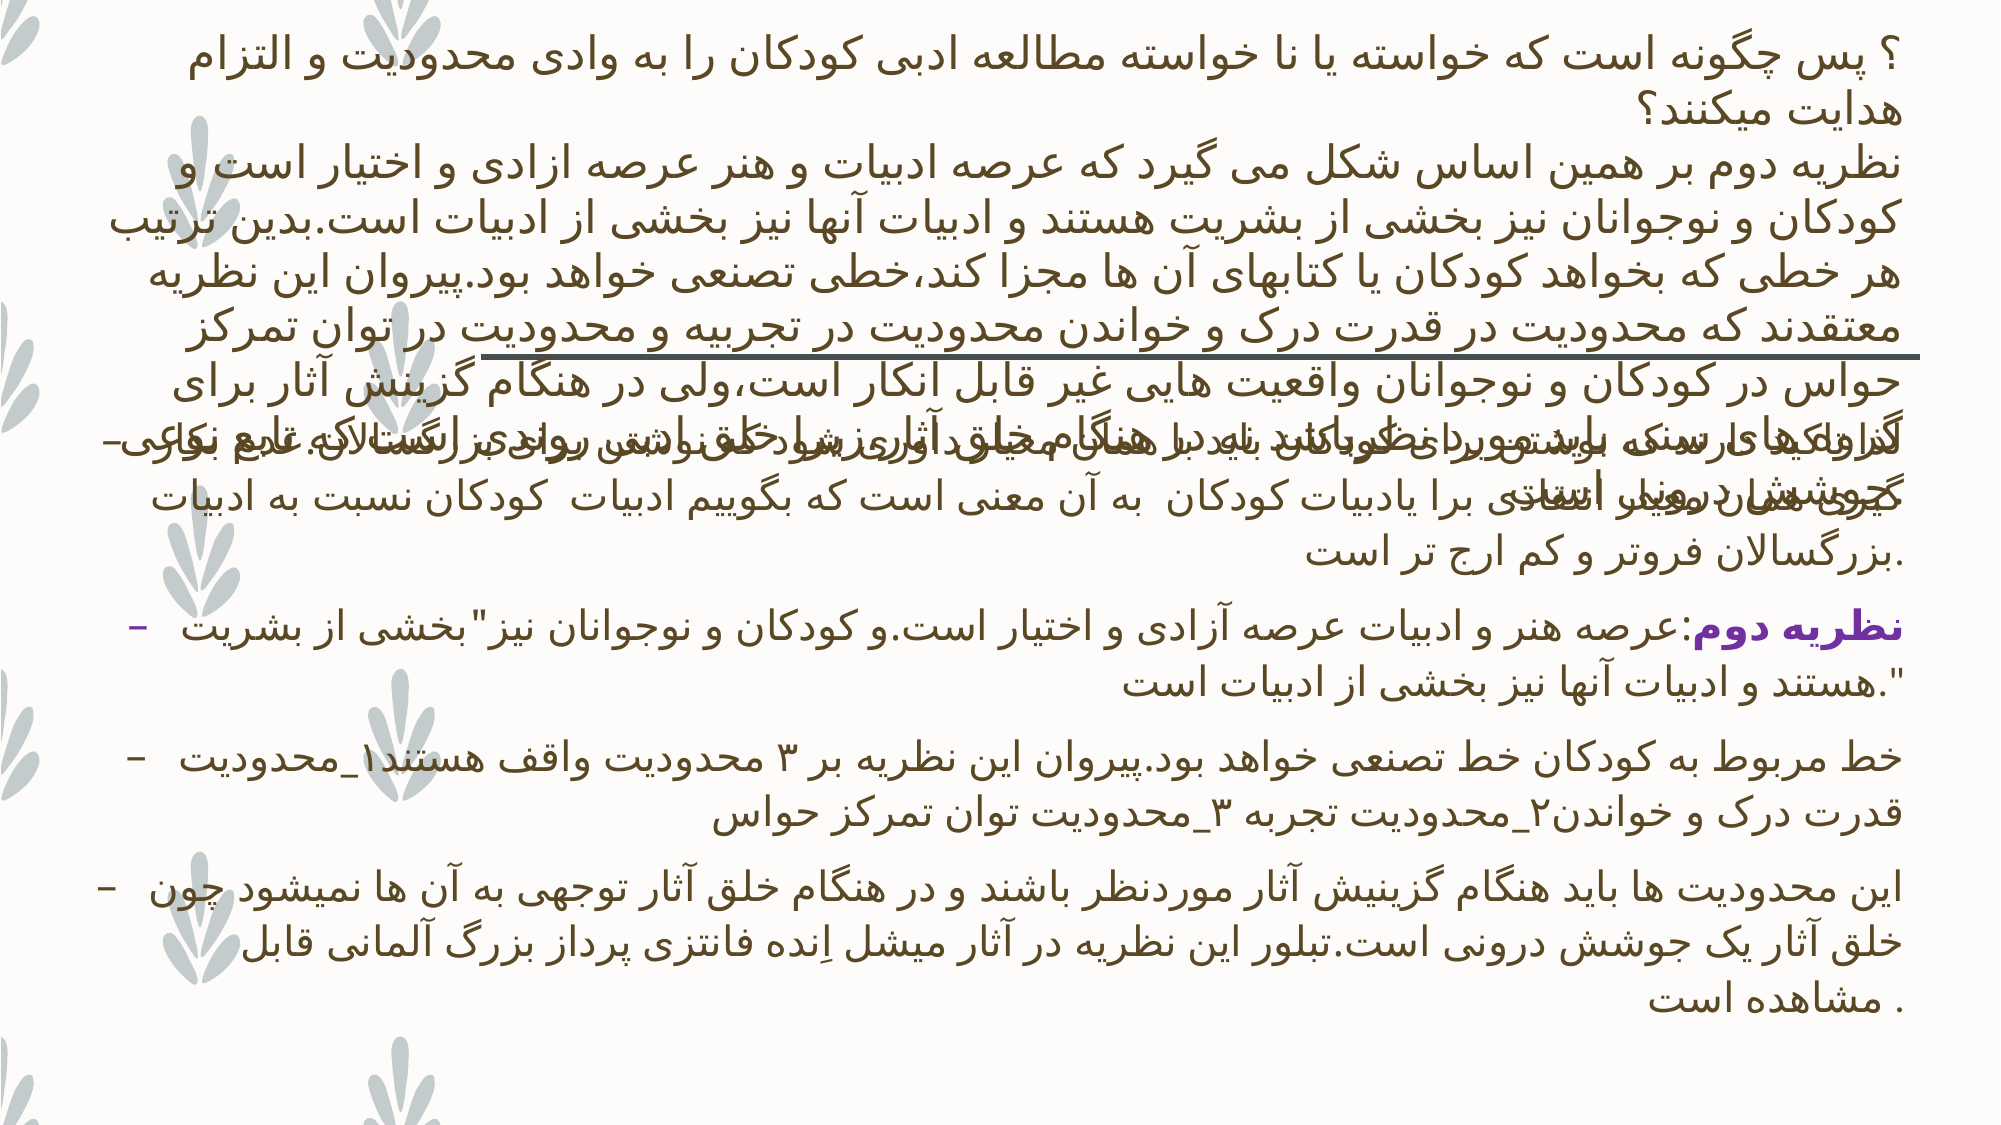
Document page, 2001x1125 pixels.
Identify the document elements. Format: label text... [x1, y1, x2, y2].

title ؟ پس چگونه است که خواسته یا نا خواسته مطالعه ادبی کودکان را به وادی محدودیت و التزام هدایت میکنند؟ نظریه دوم بر همین اساس شکل می گیرد که عرصه ادبیات و هنر عرصه ازادی و اختیار است و کودکان و نوجوانان نیز بخشی از بشریت هستند و ادبیات آنها نیز بخشی از ادبیات است.بدین ترتیب هر خطی که بخواهد کودکان یا کتابهای آن ها مجزا کند،خطی تصنعی خواهد بود.پیروان این نظریه معتقدند که محدودیت در قدرت درک و خواندن محدودیت در تجربیه و محدودیت در توان تمرکز حواس در کودکان و نوجوانان واقعیت هایی غیر قابل انکار است،ولی در هنگام گزینش آثار برای گروه های سنی باید مورد نظرباشد نه در هنگام خلق آثار،زیرا خلق ادبی روندی است که تابع نوعی جوشش درونی است. [80, 19, 1920, 350]
list لذا تاکید دارند که نوشتن برای کودکان باید با همان معیار داوری شود که نوشتن برای بزرگسالان.عدم بکار گیری همان معیار انتقادی برا یادبیات کودکان به آن معنی است که بگوییم ادبیات کودکان نسبت به ادبیات بزرگسالان فروتر و کم ارج تر است. نظریه دوم:عرصه هنر و ادبیات عرصه آزادی و اختیار است.و کودکان و نوجوانان نیز"بخشی از بشریت هستند و ادبیات آنها نیز بخشی از ادبیات است." خط مربوط به کودکان خط تصنعی خواهد بود.پیروان این نظریه بر ۳ محدودیت واقف هستند۱_محدودیت قدرت درک و خواندن۲_محدودیت تجربه ۳_محدودیت توان تمرکز حواس این محدودیت ها باید هنگام گزینیش آثار موردنظر باشند و در هنگام خلق آثار توجهی به آن ها نمیشود چون خلق آثار یک جوشش درونی است.تبلور این نظریه در آثار میشل اِنده فانتزی پرداز بزرگ آلمانی قابل مشاهده است . [80, 399, 1920, 999]
